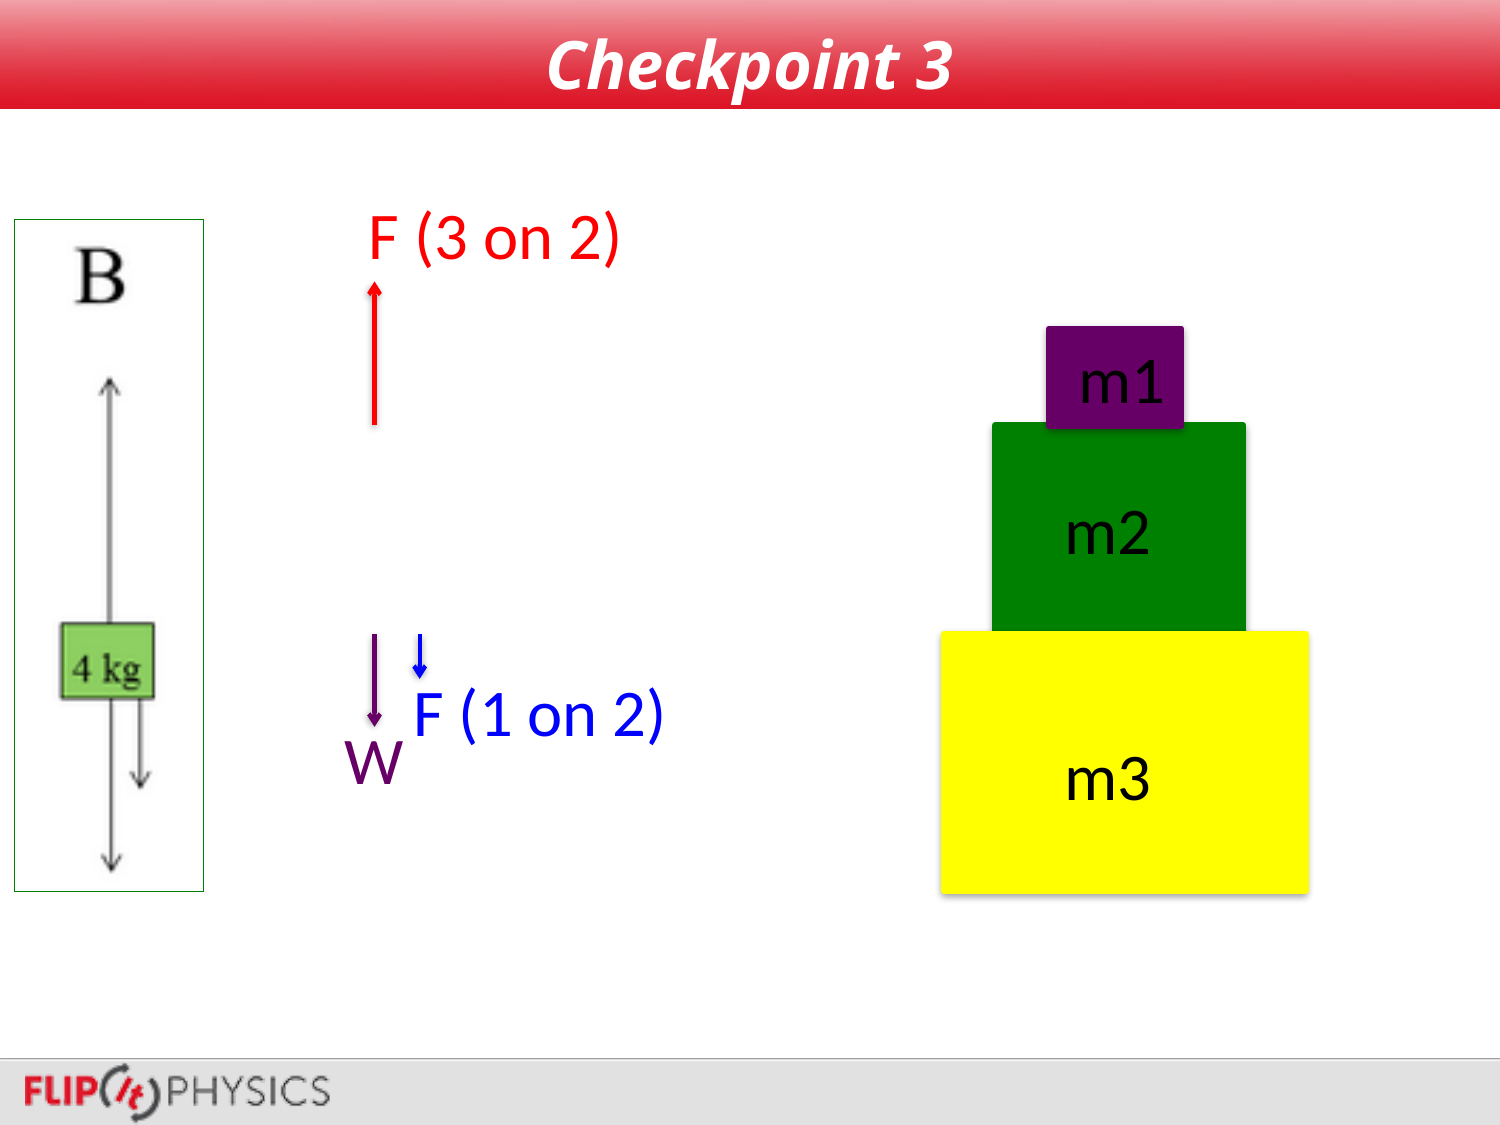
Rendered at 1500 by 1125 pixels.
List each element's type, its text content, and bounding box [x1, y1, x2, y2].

text_box m3 [1049, 726, 1167, 822]
picture [0, 1058, 1500, 1125]
text_box [943, 633, 1306, 892]
text_box W [329, 710, 420, 806]
text_box [1048, 328, 1182, 426]
text_box F (1 on 2) [398, 662, 682, 758]
picture [14, 218, 205, 892]
picture [0, 0, 1500, 109]
text_box F (3 on 2) [353, 185, 638, 281]
text_box m2 [1049, 480, 1167, 575]
text_box m1 [1063, 329, 1181, 425]
title Checkpoint 3 [75, 15, 1425, 91]
text_box [994, 425, 1244, 632]
